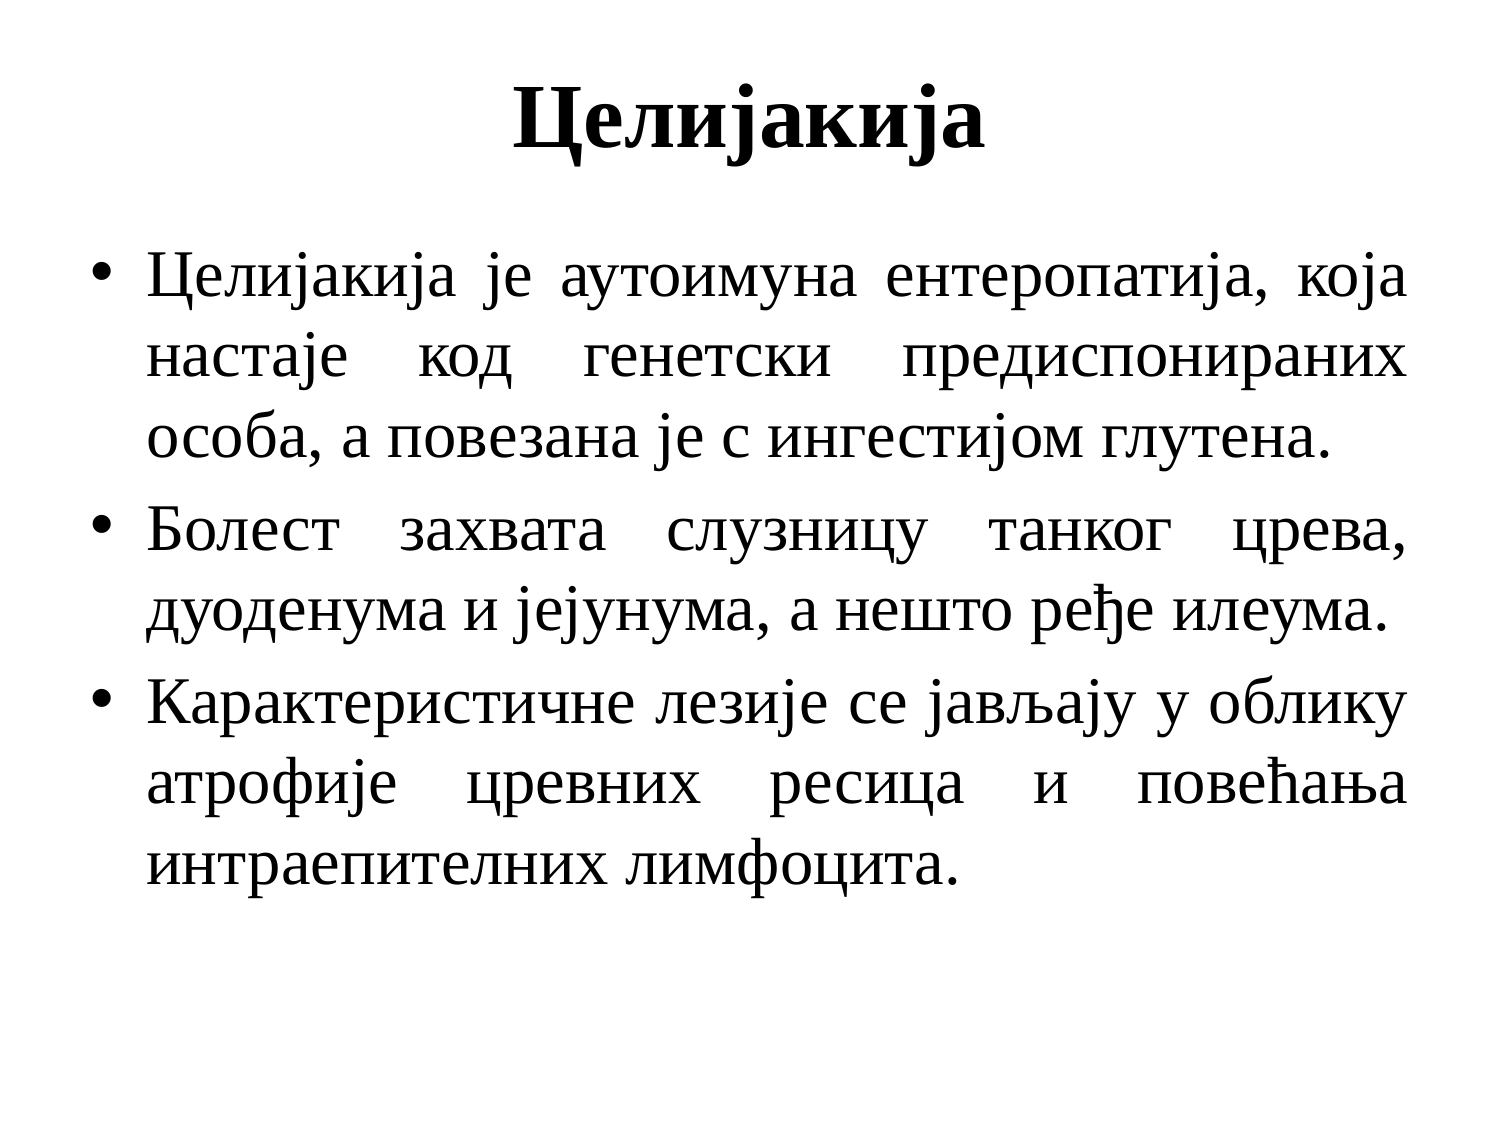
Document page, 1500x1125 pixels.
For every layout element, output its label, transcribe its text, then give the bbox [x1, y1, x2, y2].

title Целијакија [75, 45, 1425, 176]
list Целијакија је аутоимуна ентеропатија, која настаје код генетски предиспонираних особа, а повезана је с ингестијом глутена. Болест захвата слузницу танког црева, дуоденума и јејунума, а нешто ређе илеума. Карактеристичне лезије се јављају у облику атрофије цревних ресица и повећања интраепителних лимфоцита. [75, 222, 1425, 1005]
